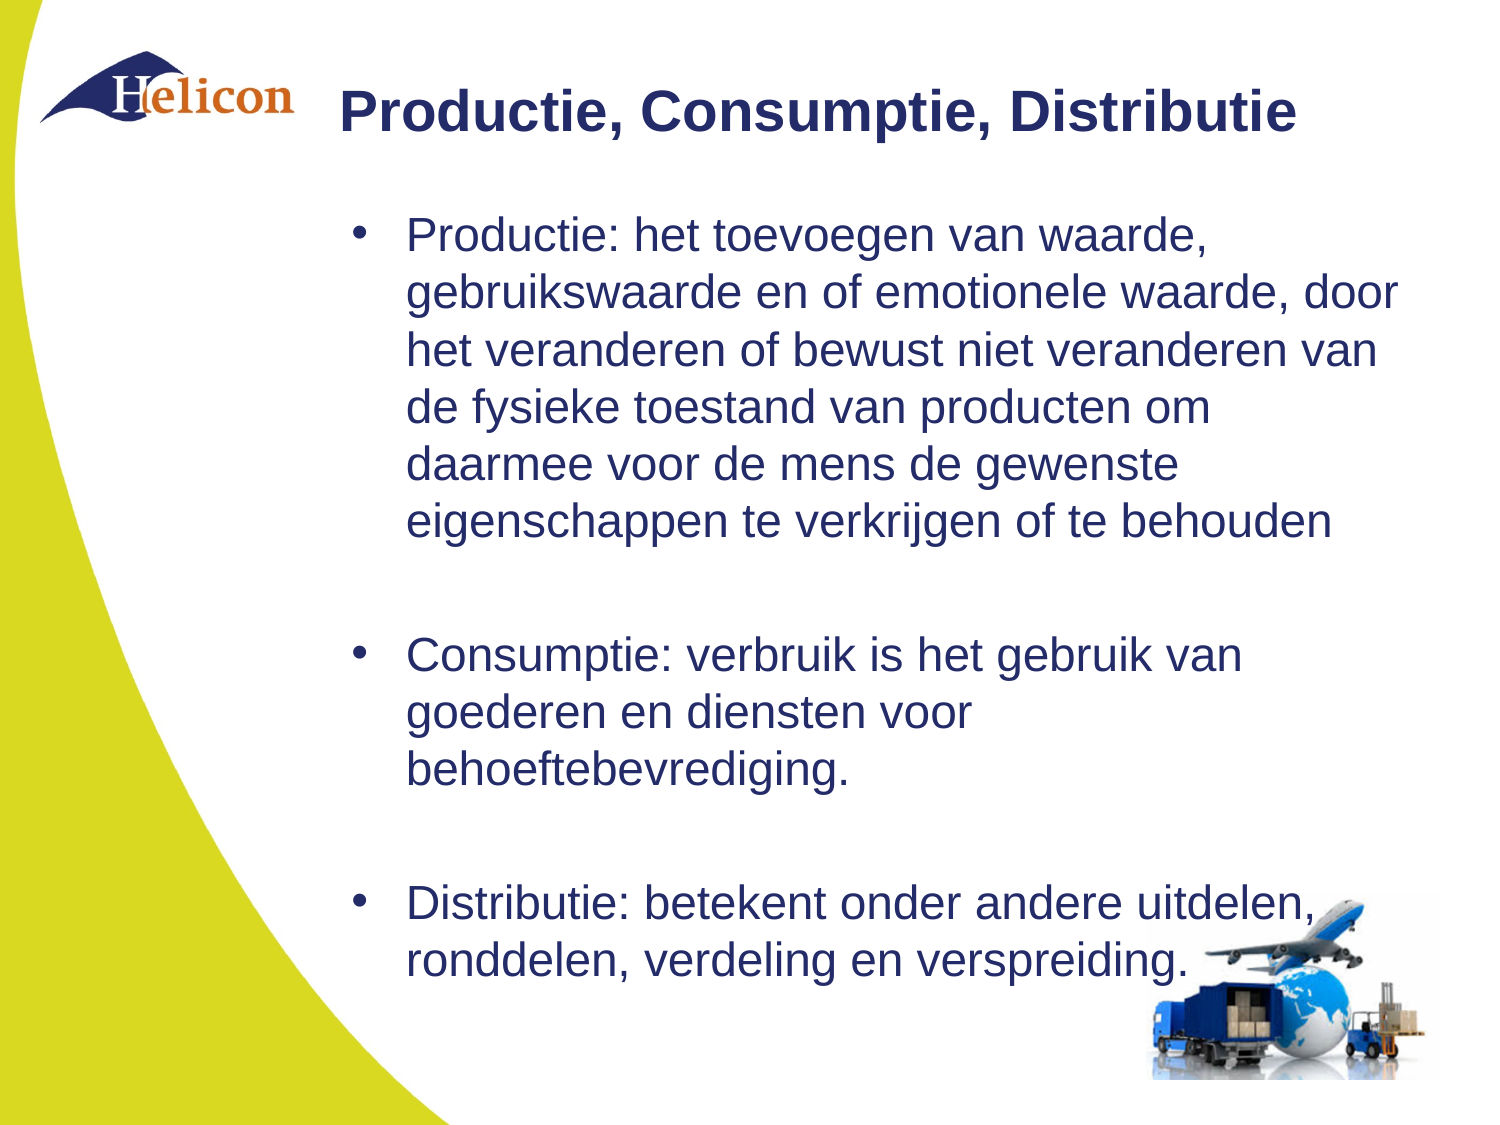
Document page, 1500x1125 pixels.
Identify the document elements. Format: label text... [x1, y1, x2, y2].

picture [0, 0, 1500, 1125]
list Productie: het toevoegen van waarde, gebruikswaarde en of emotionele waarde, door het veranderen of bewust niet veranderen van de fysieke toestand van producten om daarmee voor de mens de gewenste eigenschappen te verkrijgen of te behouden Consumptie: verbruik is het gebruik van goederen en diensten voor behoeftebevrediging. Distributie: betekent onder andere uitdelen, ronddelen, verdeling en verspreiding. [336, 196, 1425, 1005]
title Productie, Consumptie, Distributie [324, 54, 1415, 161]
